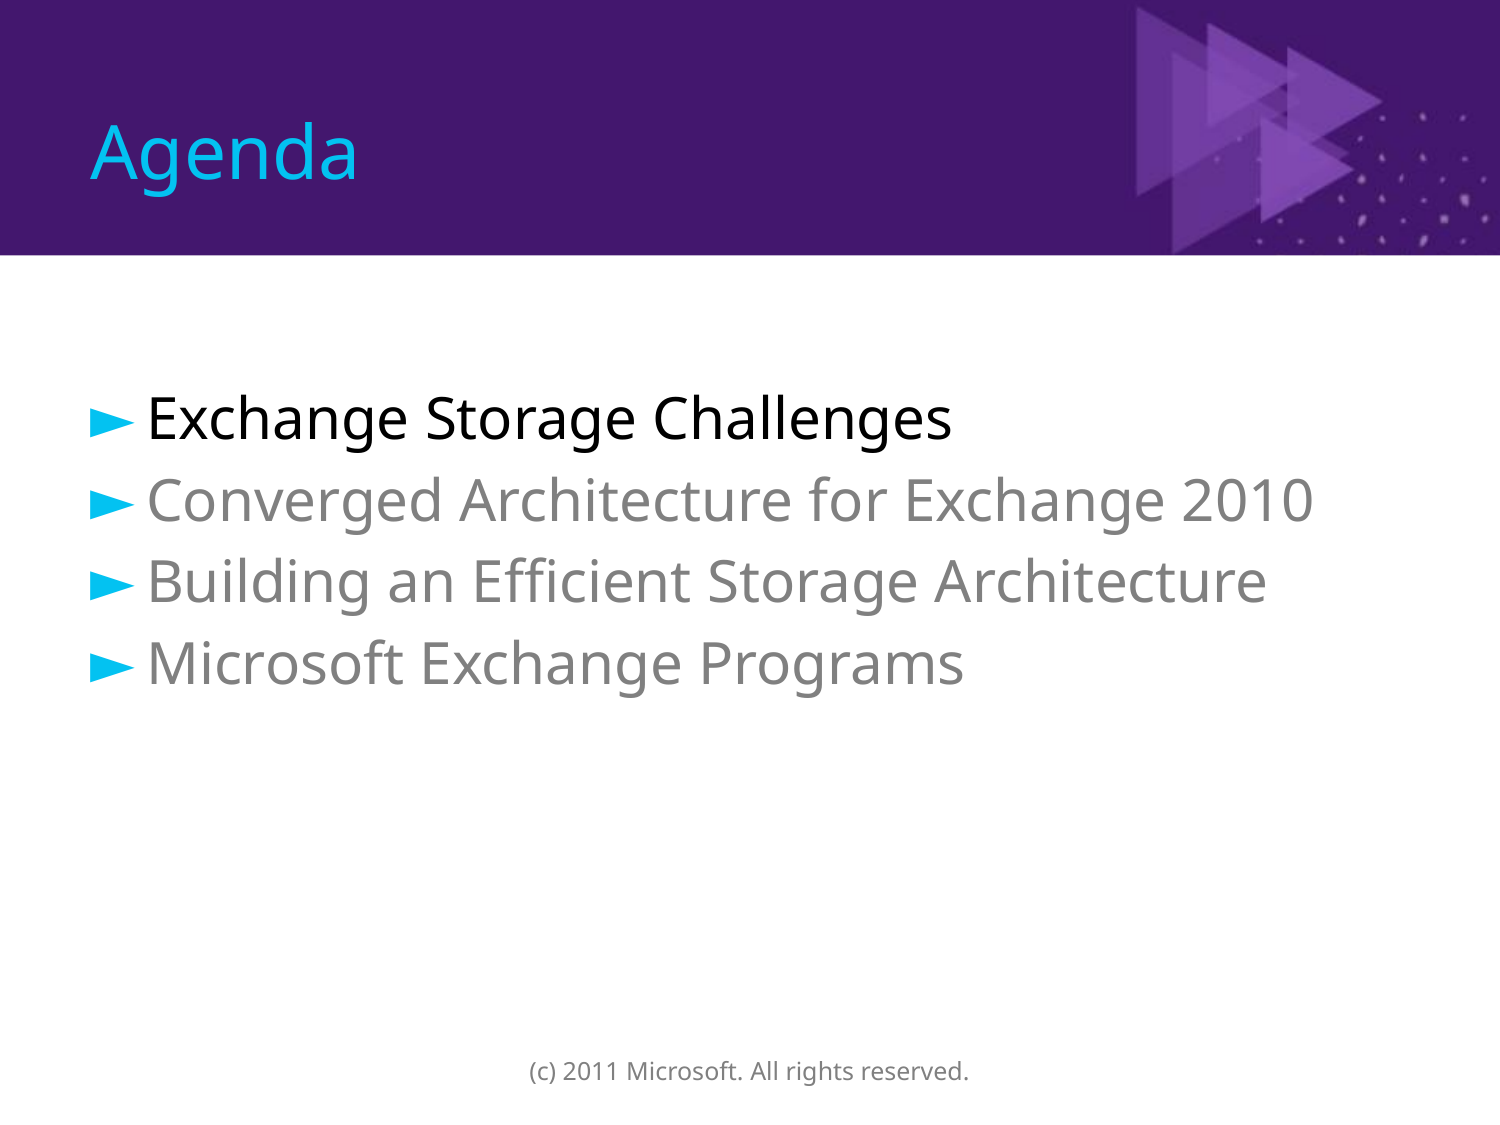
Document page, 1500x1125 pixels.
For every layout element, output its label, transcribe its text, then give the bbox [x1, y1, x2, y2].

footer (c) 2011 Microsoft. All rights reserved. [512, 1042, 988, 1103]
title Agenda [75, 56, 1425, 244]
list Exchange Storage Challenges Converged Architecture for Exchange 2010 Building an Efficient Storage Architecture Microsoft Exchange Programs [75, 373, 1425, 1005]
picture [0, 0, 1500, 255]
